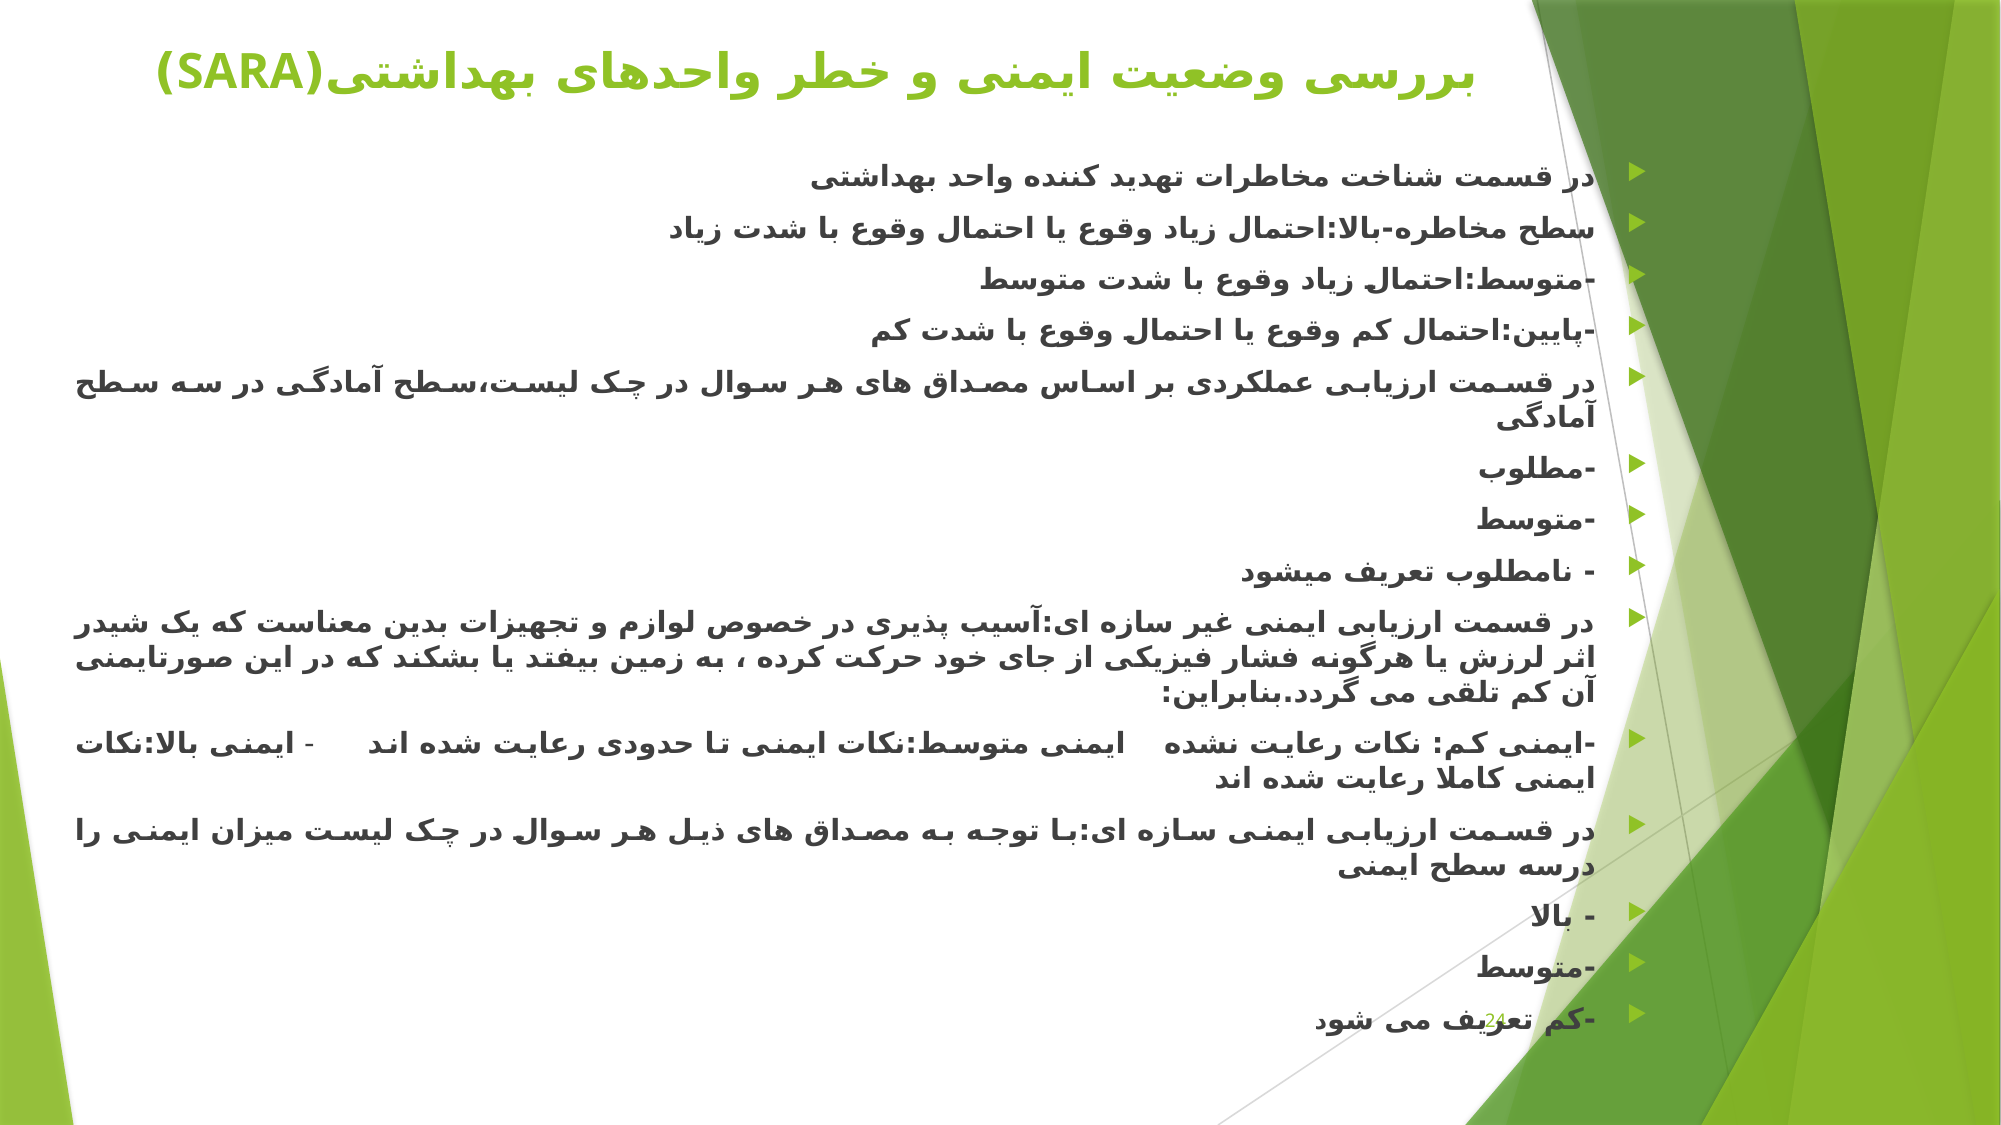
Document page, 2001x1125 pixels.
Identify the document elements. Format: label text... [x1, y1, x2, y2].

title بررسی وضعیت ایمنی و خطر واحدهای بهداشتی(SARA) [111, 32, 1522, 149]
list در قسمت شناخت مخاطرات تهدید کننده واحد بهداشتی سطح مخاطره -بالا:احتمال زیاد وقوع یا احتمال وقوع با شدت زیاد -متوسط:احتمال زیاد وقوع با شدت متوسط -پایین:احتمال کم وقوع یا احتمال وقوع با شدت کم در قسمت ارزیابی عملکردی بر اساس مصداق های هر سوال در چک لیست،سطح آمادگی در سه سطح آمادگی -مطلوب -متوسط - نامطلوب تعریف میشود در قسمت ارزیابی ایمنی غیر سازه ای:آسیب پذیری در خصوص لوازم و تجهیزات بدین معناست که یک شیدر اثر لرزش یا هرگونه فشار فیزیکی از جای خود حرکت کرده ، به زمین بیفتد یا بشکند که در این صورتایمنی آن کم تلقی می گردد.بنابراین: -ایمنی کم: نکات رعایت نشده ایمنی متوسط:نکات ایمنی تا حدودی رعایت شده اند - ایمنی بالا:نکات ایمنی کاملا رعایت شده اند در قسمت ارزیابی ایمنی سازه ای:با توجه به مصداق های ذیل هر سوال در چک لیست میزان ایمنی را درسه سطح ایمنی - بالا -متوسط -کم تعریف می شود [60, 149, 1659, 1051]
slide_number 24 [1409, 991, 1522, 1051]
